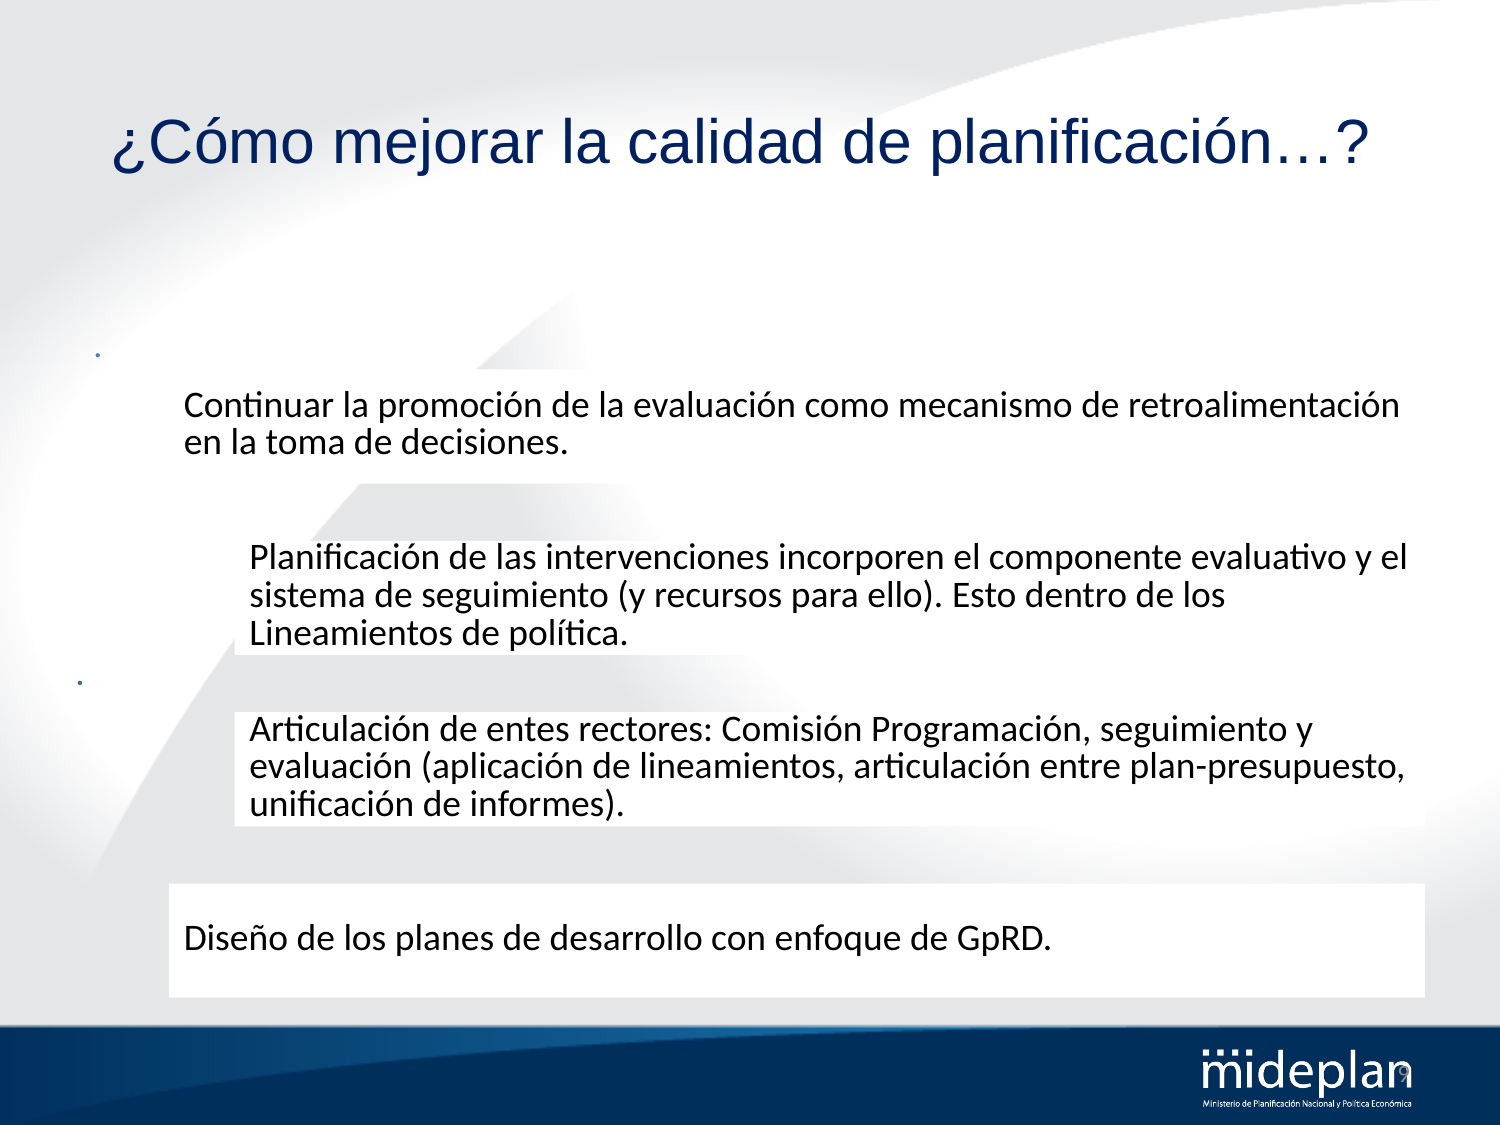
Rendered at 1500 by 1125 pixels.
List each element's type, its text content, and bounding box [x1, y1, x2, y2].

title ¿Cómo mejorar la calidad de planificación…? [74, 44, 1426, 233]
picture [0, 1011, 1500, 1125]
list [74, 262, 1426, 1006]
slide_number 9 [1074, 1042, 1425, 1103]
